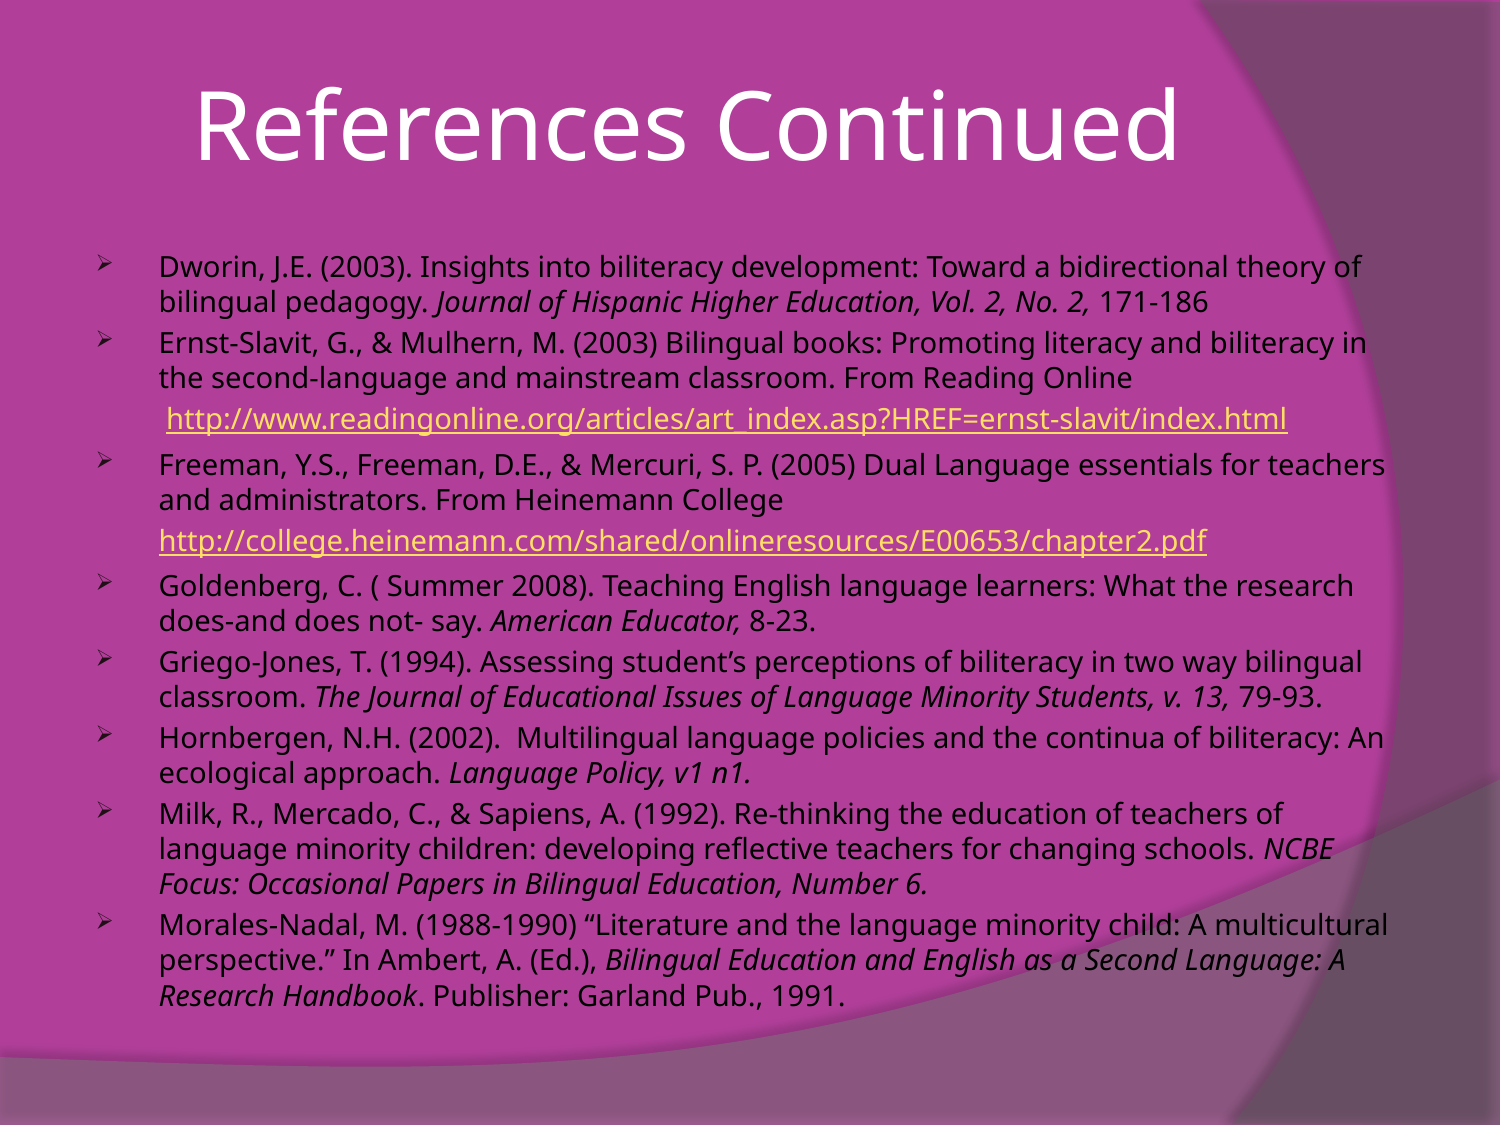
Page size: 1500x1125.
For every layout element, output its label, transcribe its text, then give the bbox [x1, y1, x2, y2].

title References Continued [75, 45, 1300, 200]
list Dworin, J.E. (2003). Insights into biliteracy development: Toward a bidirectional theory of bilingual pedagogy. Journal of Hispanic Higher Education, Vol. 2, No. 2, 171-186 Ernst-Slavit, G., & Mulhern, M. (2003) Bilingual books: Promoting literacy and biliteracy in the second-language and mainstream classroom. From Reading Online http://www.readingonline.org/articles/art_index.asp?HREF=ernst-slavit/index.html Freeman, Y.S., Freeman, D.E., & Mercuri, S. P. (2005) Dual Language essentials for teachers and administrators. From Heinemann College http://college.heinemann.com/shared/onlineresources/E00653/chapter2.pdf Goldenberg, C. ( Summer 2008). Teaching English language learners: What the research does-and does not- say. American Educator, 8-23. Griego-Jones, T. (1994). Assessing student’s perceptions of biliteracy in two way bilingual classroom. The Journal of Educational Issues of Language Minority Students, v. 13, 79-93. Hornbergen, N.H. (2002). Multilingual language policies and the continua of biliteracy: An ecological approach. Language Policy, v1 n1. Milk, R., Mercado, C., & Sapiens, A. (1992). Re-thinking the education of teachers of language minority children: developing reflective teachers for changing schools. NCBE Focus: Occasional Papers in Bilingual Education, Number 6. Morales-Nadal, M. (1988-1990) “Literature and the language minority child: A multicultural perspective.” In Ambert, A. (Ed.), Bilingual Education and English as a Second Language: A Research Handbook. Publisher: Garland Pub., 1991. [75, 200, 1413, 1050]
